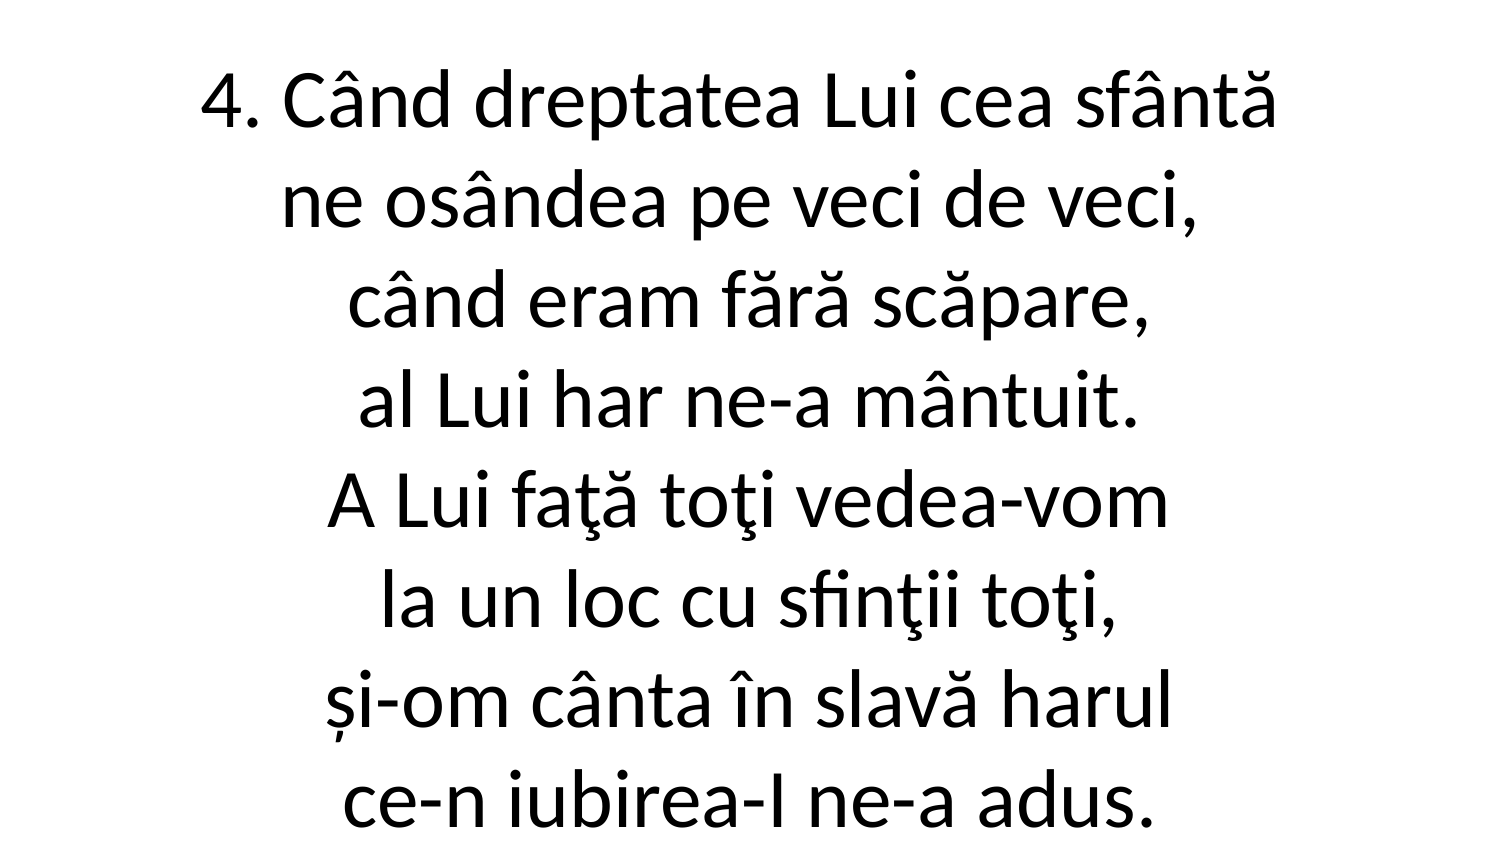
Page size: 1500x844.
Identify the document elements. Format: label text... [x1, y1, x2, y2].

text_box 4. Când dreptatea Lui cea sfântă ne osândea pe veci de veci, când eram fără scăpare, al Lui har ne-a mântuit. A Lui faţă toţi vedea-vom la un loc cu sfinţii toţi, și-om cânta în slavă harul ce-n iubirea-I ne-a adus. [185, 0, 1314, 844]
